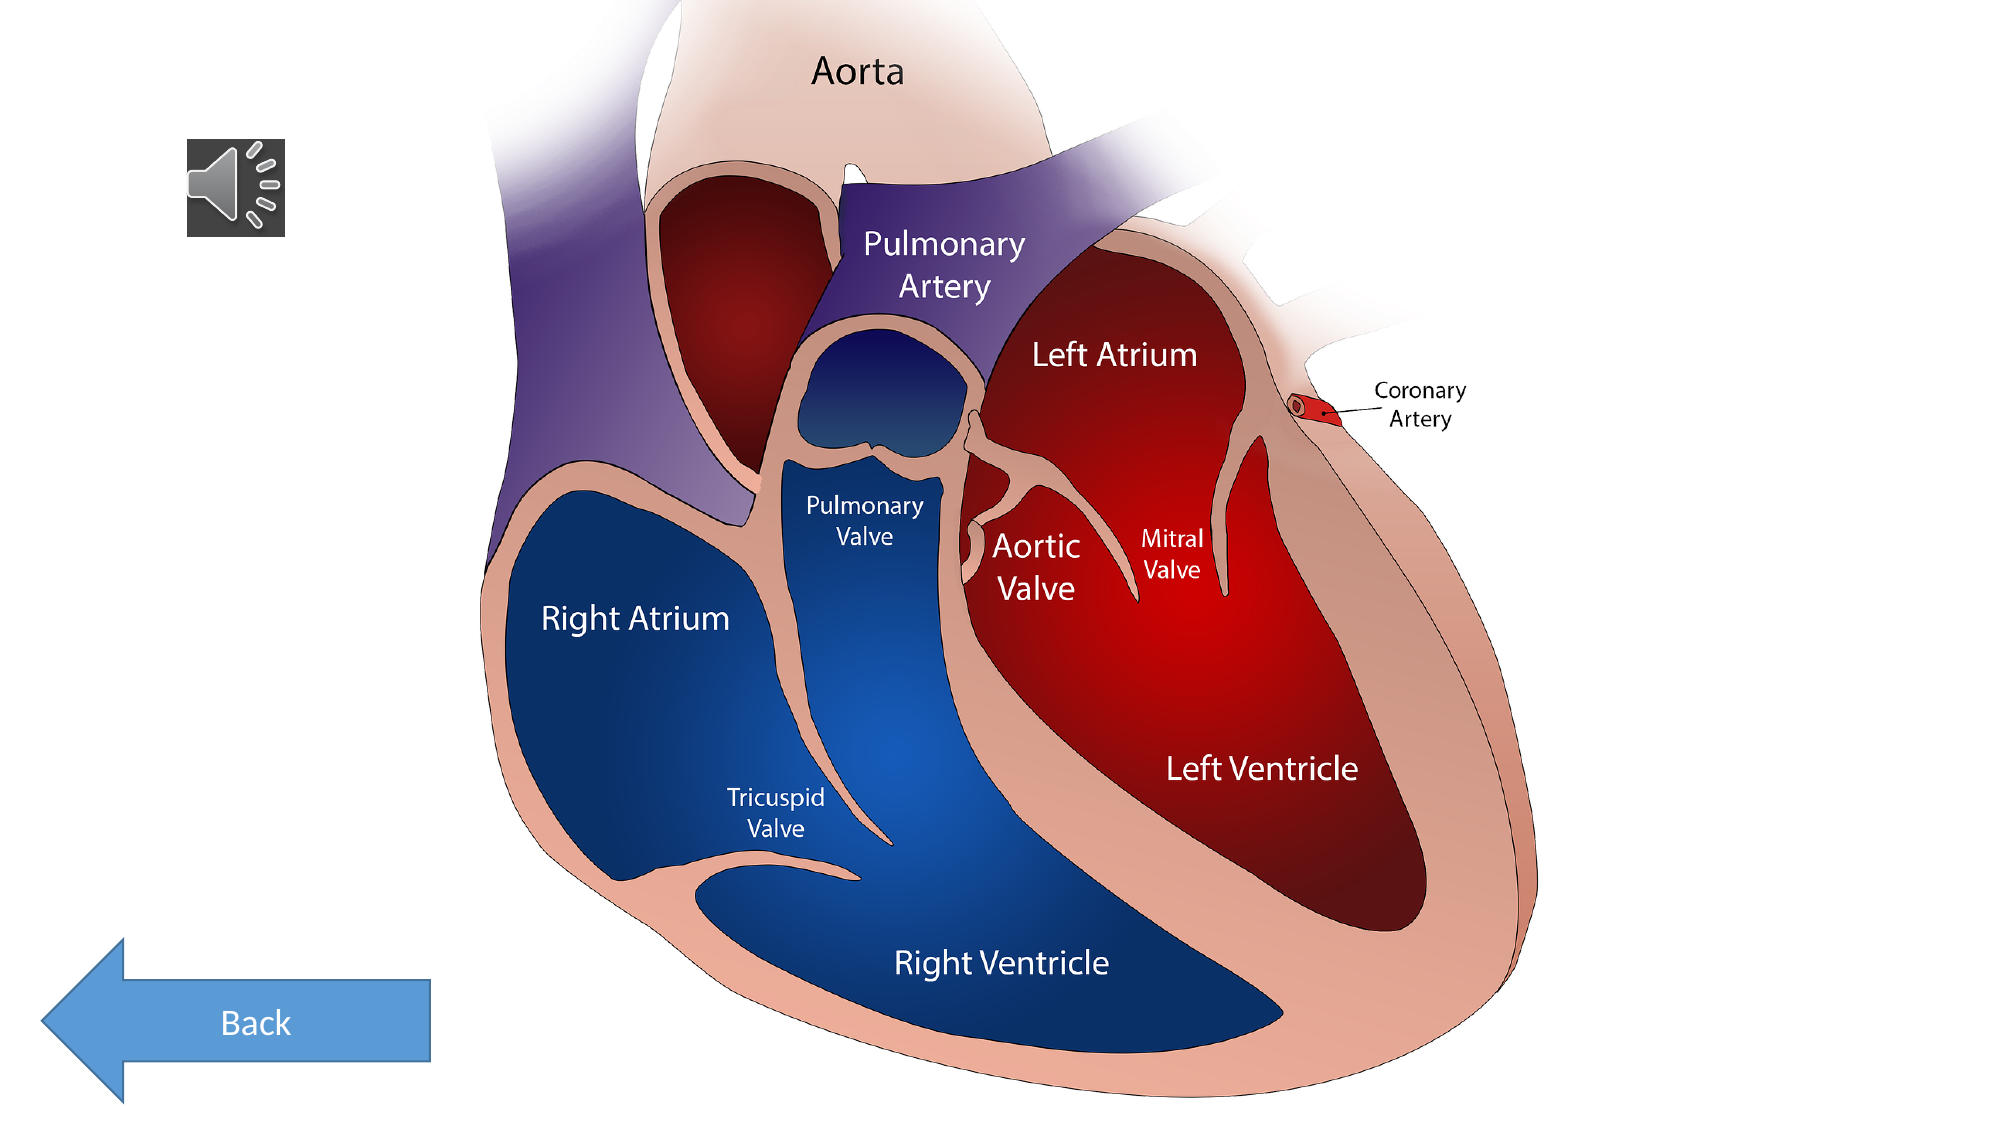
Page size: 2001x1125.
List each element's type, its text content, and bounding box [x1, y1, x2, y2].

text_box Back [40, 937, 372, 1105]
picture [185, 137, 286, 238]
picture [372, 0, 1624, 1125]
